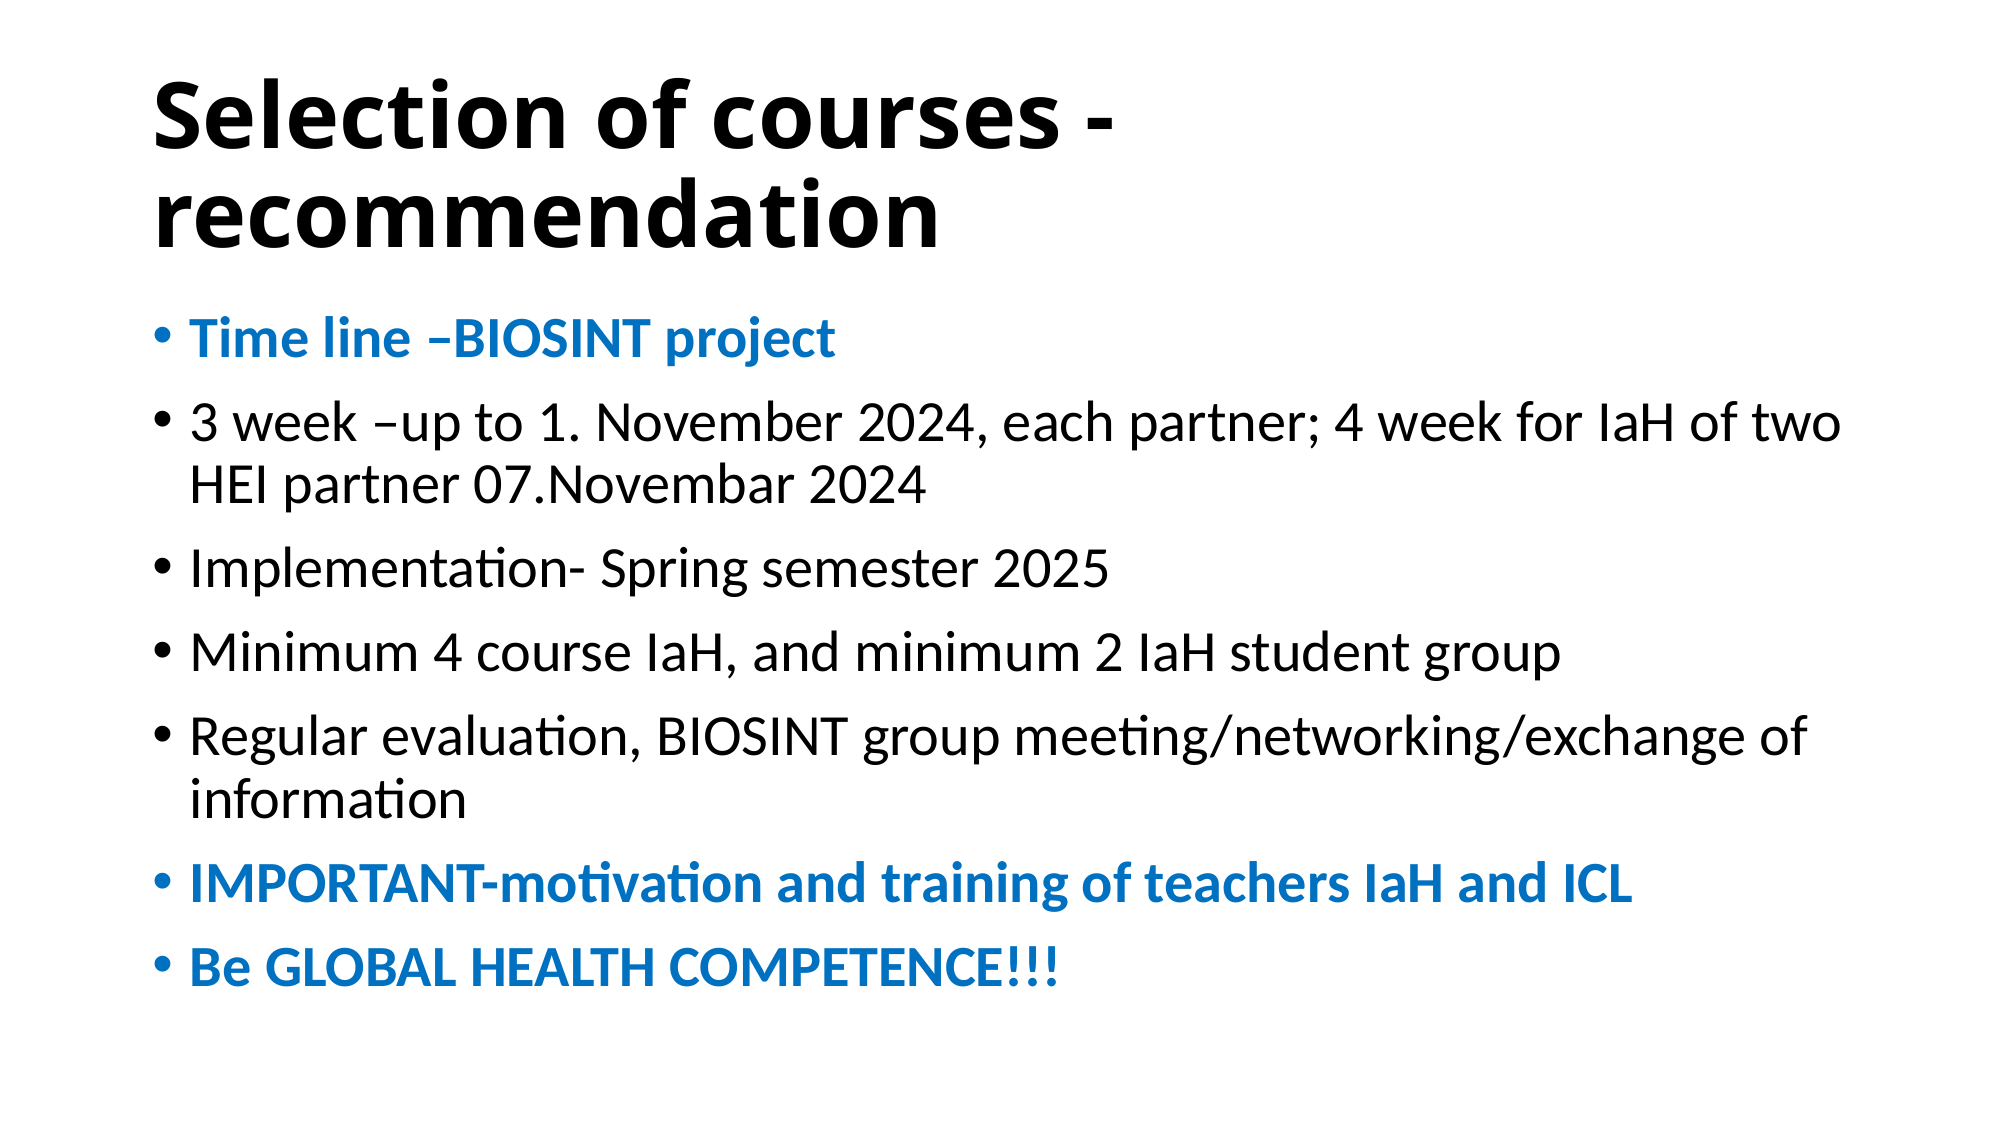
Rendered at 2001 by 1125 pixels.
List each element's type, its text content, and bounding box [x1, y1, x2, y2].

list Time line –BIOSINT project 3 week –up to 1. November 2024, each partner; 4 week for IaH of two HEI partner 07.Novembar 2024 Implementation- Spring semester 2025 Minimum 4 course IaH, and minimum 2 IaH student group Regular evaluation, BIOSINT group meeting/networking/exchange of information IMPORTANT-motivation and training of teachers IaH and ICL Be GLOBAL HEALTH COMPETENCE!!! [137, 299, 1863, 1014]
title Selection of courses -recommendation [137, 59, 1863, 278]
